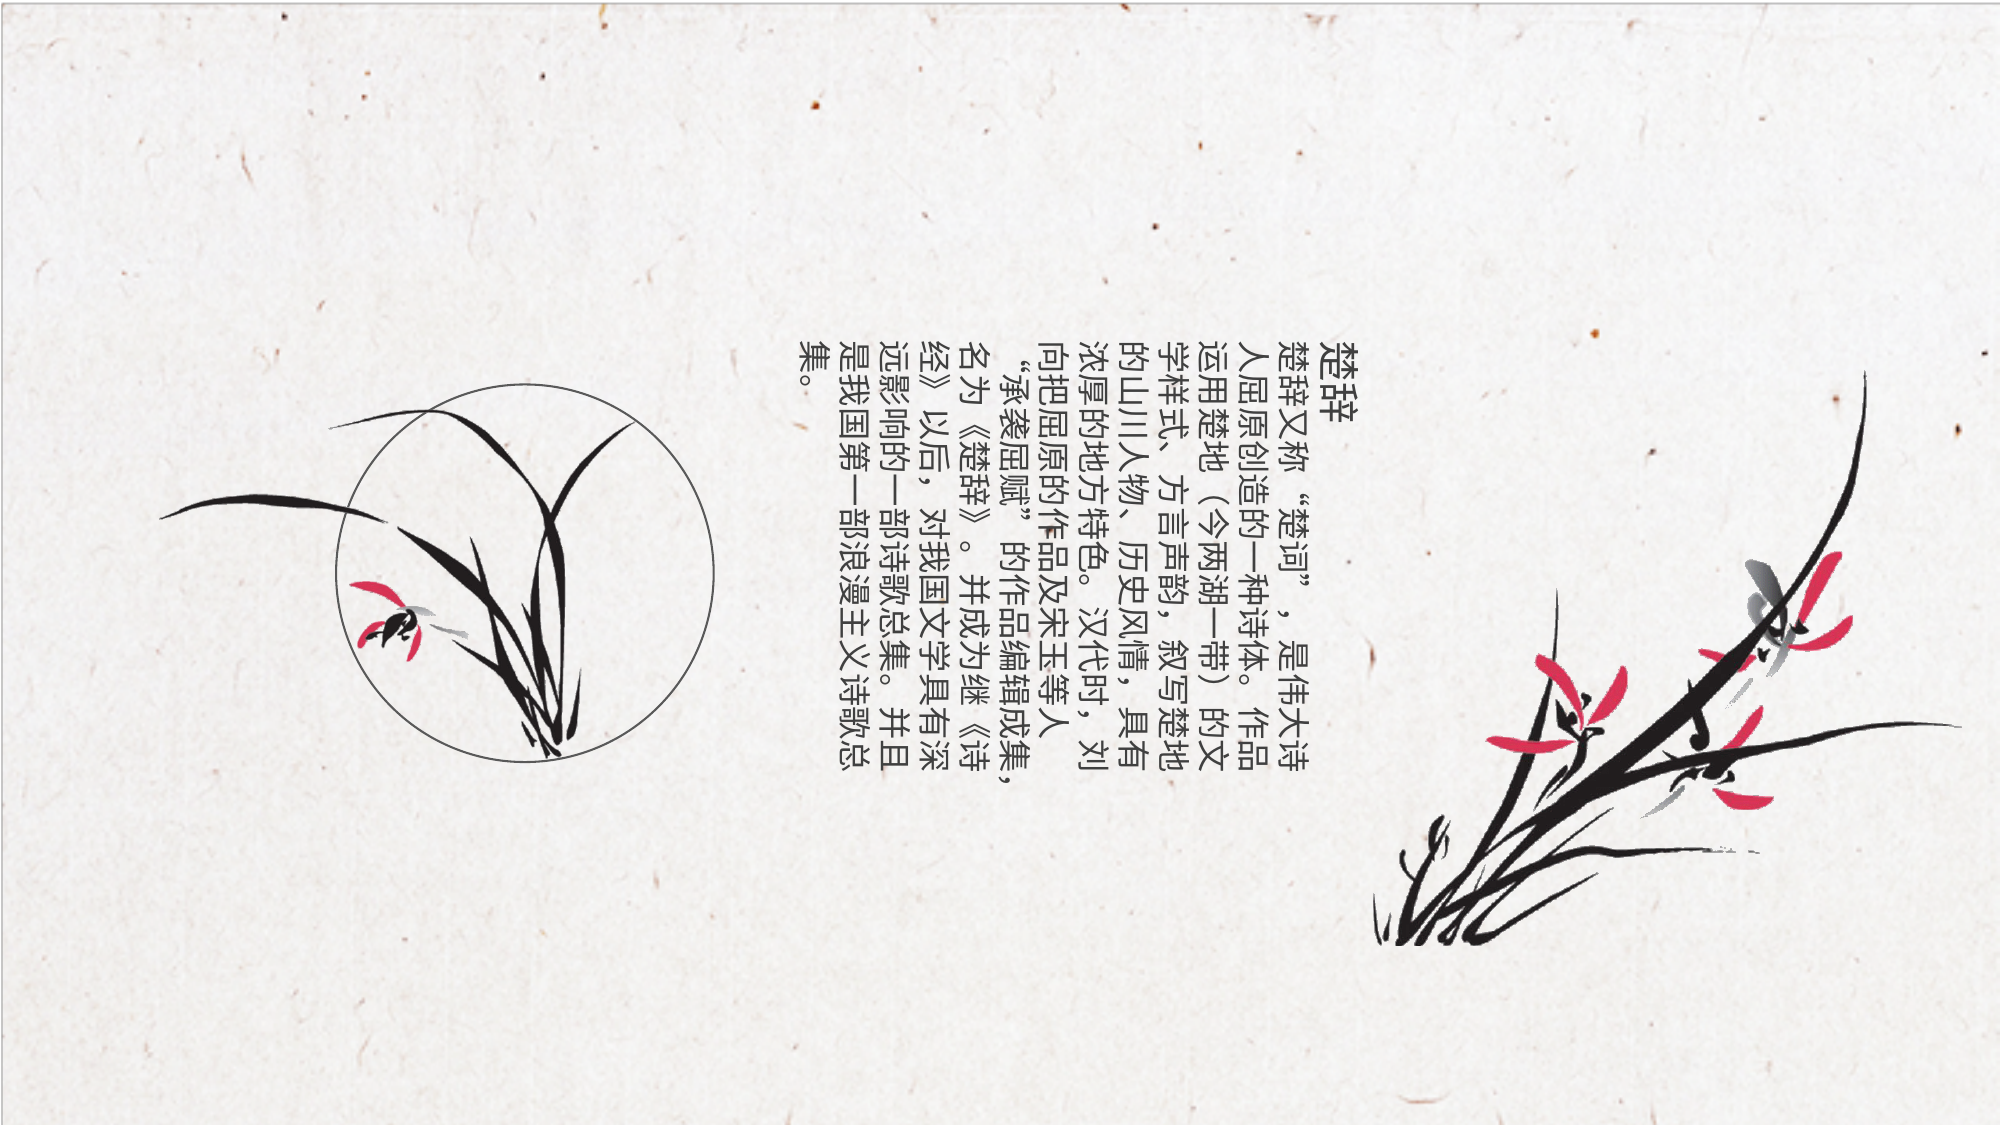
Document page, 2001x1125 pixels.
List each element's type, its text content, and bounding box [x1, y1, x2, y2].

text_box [159, 384, 749, 763]
picture [0, 0, 2000, 1125]
text_box 楚辞 楚辞又称“楚词”，是伟大诗人屈原创造的一种诗体。作品运用楚地（今两湖一带）的文学样式、方言声韵，叙写楚地的山川人物、历史风情，具有浓厚的地方特色。汉代时，刘向把屈原的作品及宋玉等人“承袭屈赋”的作品编辑成集，名为《楚辞》。并成为继《诗经》以后，对我国文学具有深远影响的一部诗歌总集。并且是我国第一部浪漫主义诗歌总集。 [766, 326, 1373, 799]
